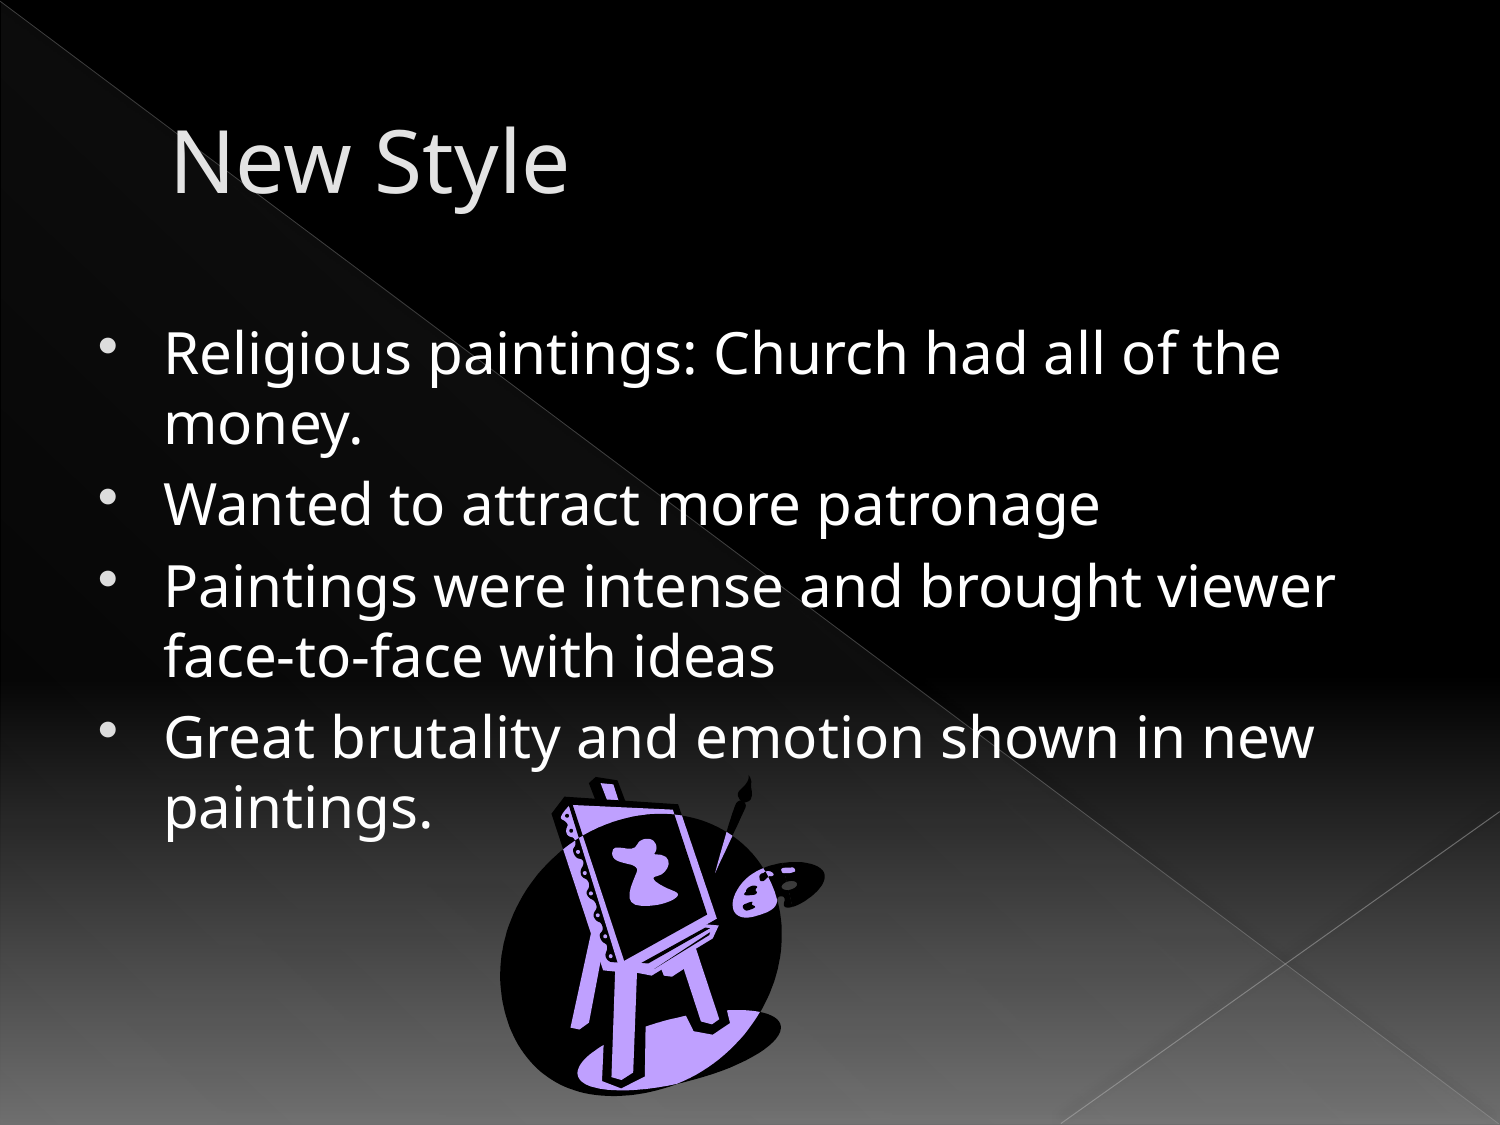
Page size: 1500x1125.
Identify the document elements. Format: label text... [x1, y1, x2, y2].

picture [499, 774, 826, 1097]
title New Style [75, 43, 1425, 274]
list Religious paintings: Church had all of the money. Wanted to attract more patronage Paintings were intense and brought viewer face-to-face with ideas Great brutality and emotion shown in new paintings. [75, 308, 1425, 1059]
